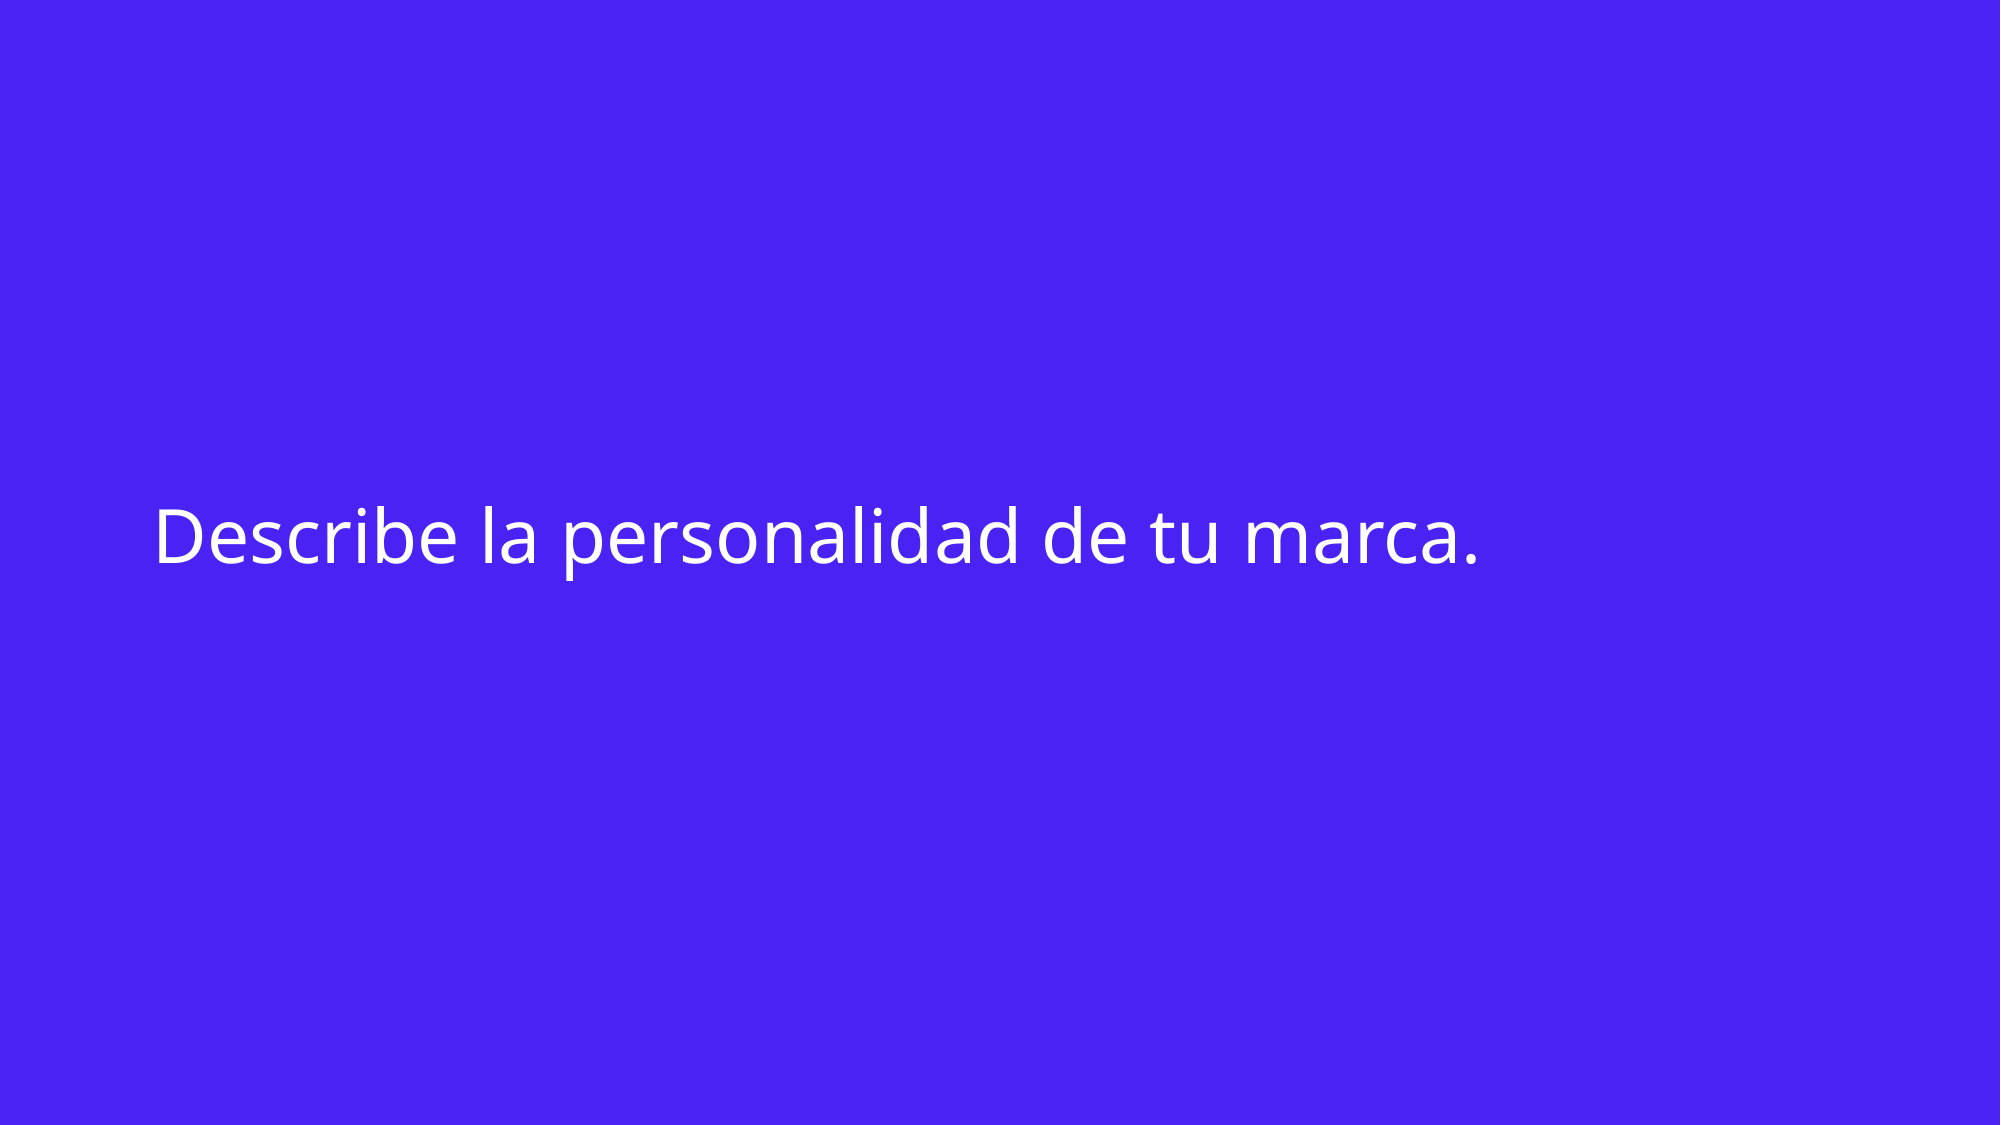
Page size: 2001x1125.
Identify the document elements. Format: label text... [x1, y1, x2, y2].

title Describe la personalidad de tu marca. [137, 298, 1859, 588]
